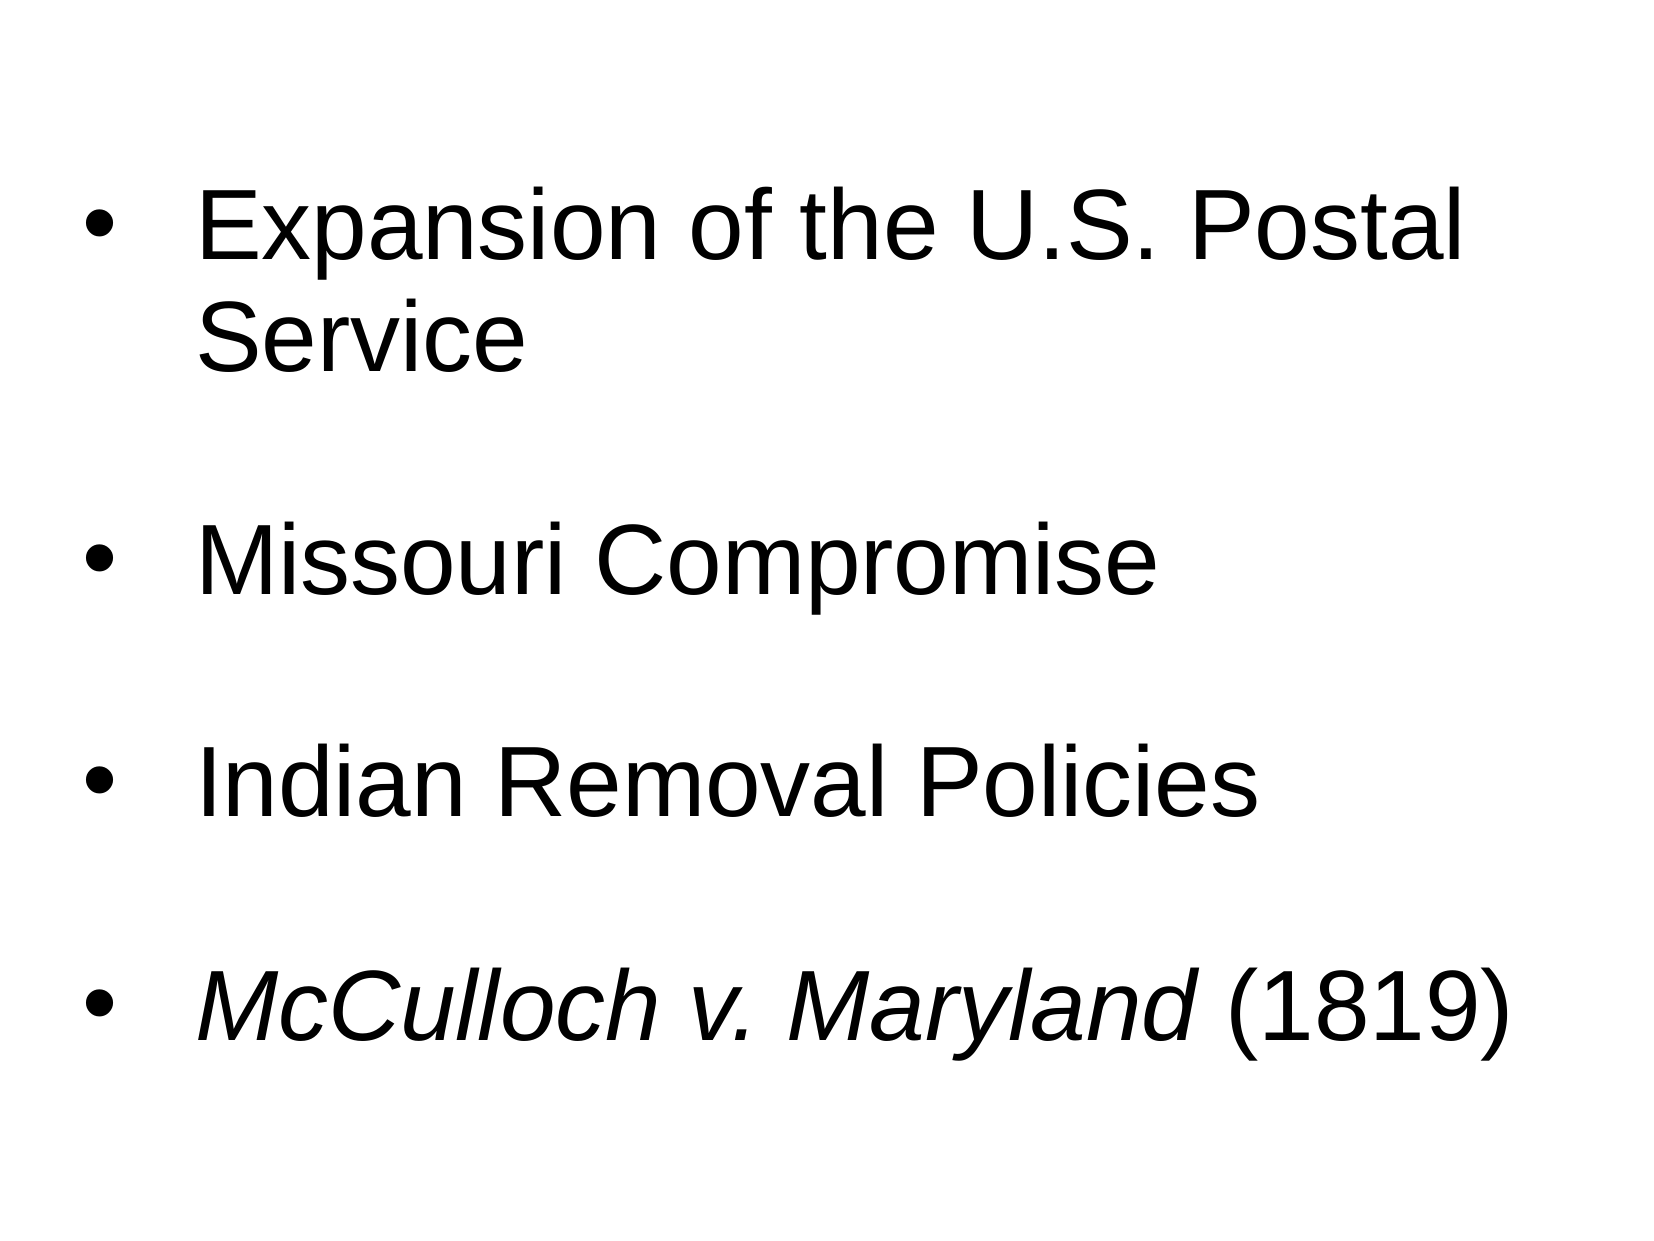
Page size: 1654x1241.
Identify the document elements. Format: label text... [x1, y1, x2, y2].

text_box Expansion of the U.S. Postal Service Missouri Compromise Indian Removal Policies McCulloch v. Maryland (1819) [82, 117, 1571, 1180]
